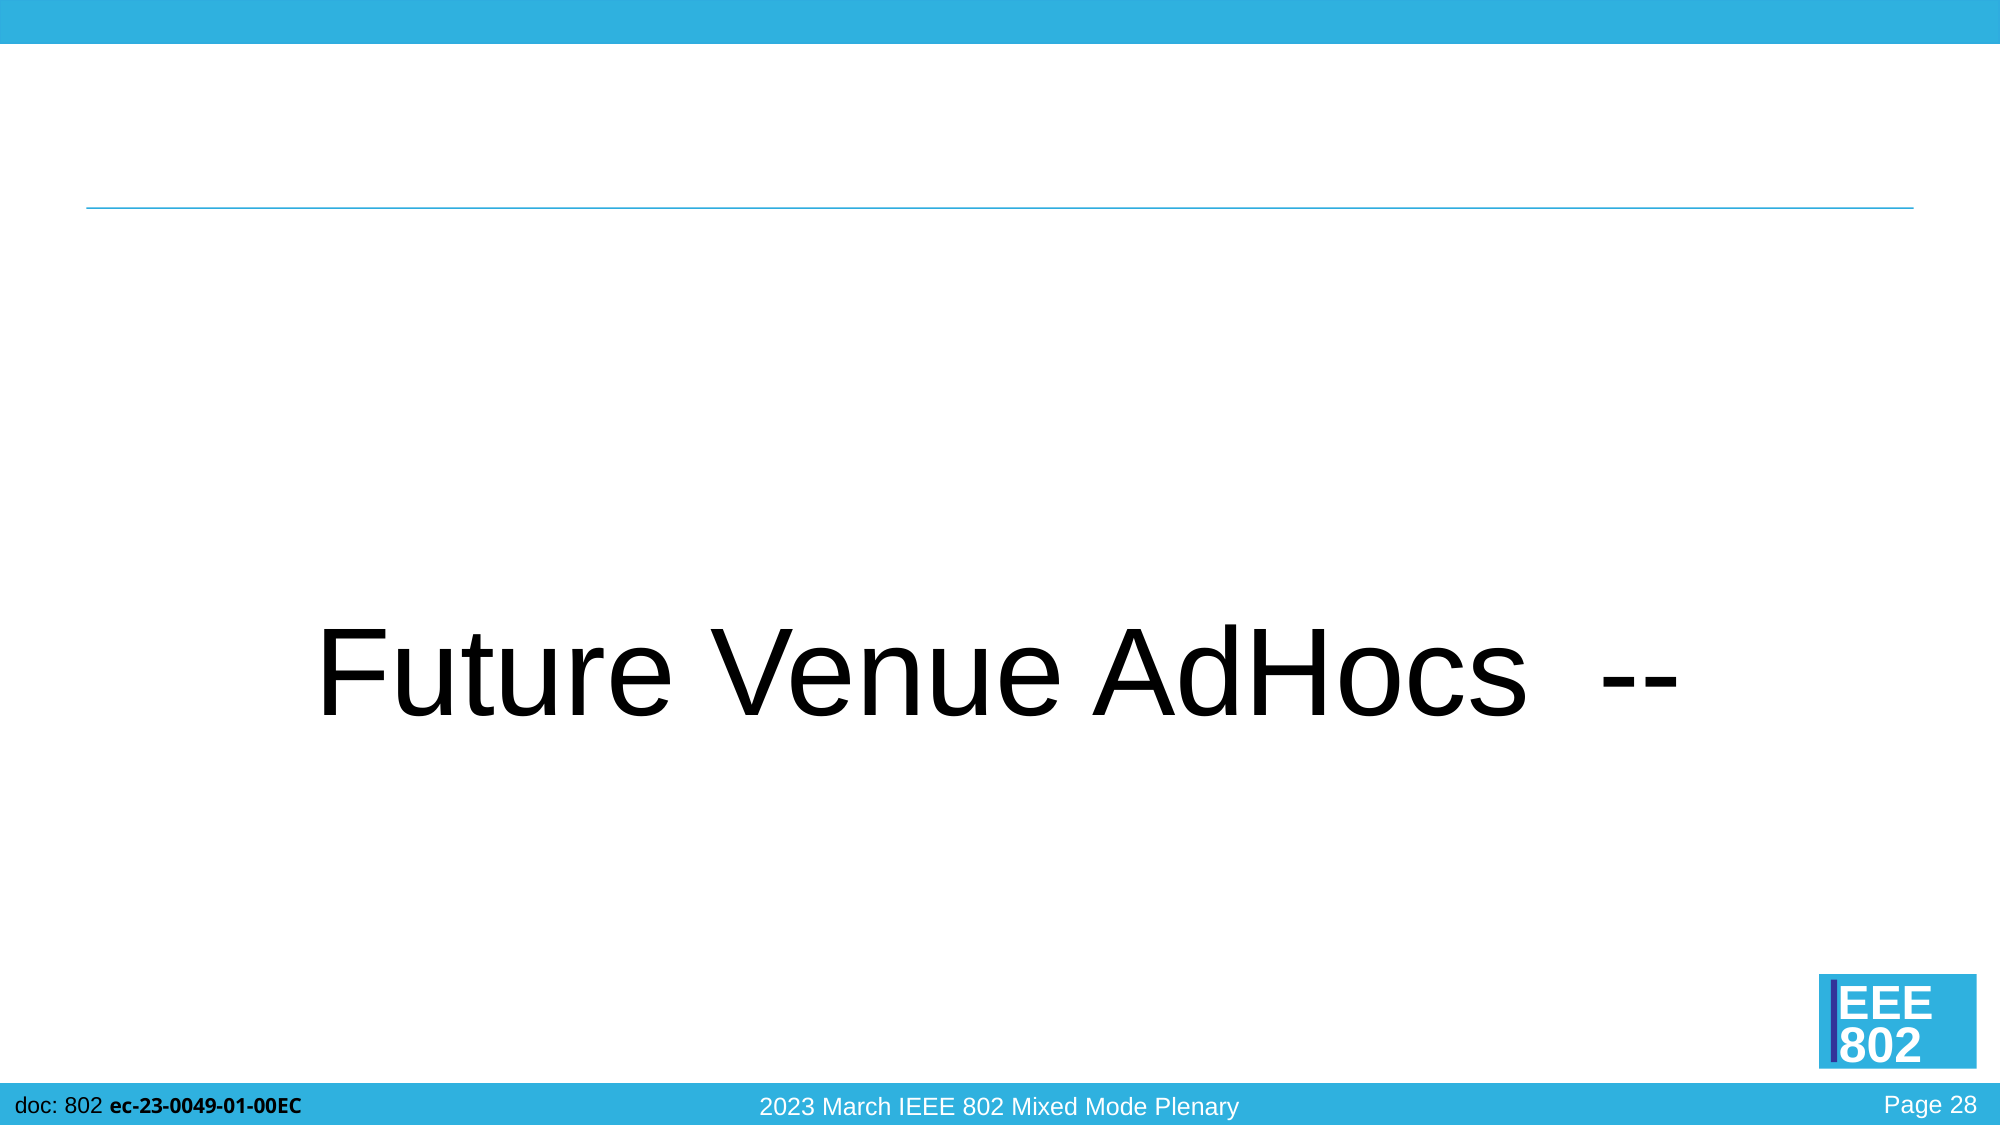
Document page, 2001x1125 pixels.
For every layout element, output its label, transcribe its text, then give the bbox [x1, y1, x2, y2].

title Future Venue AdHocs -- [136, 280, 1862, 749]
